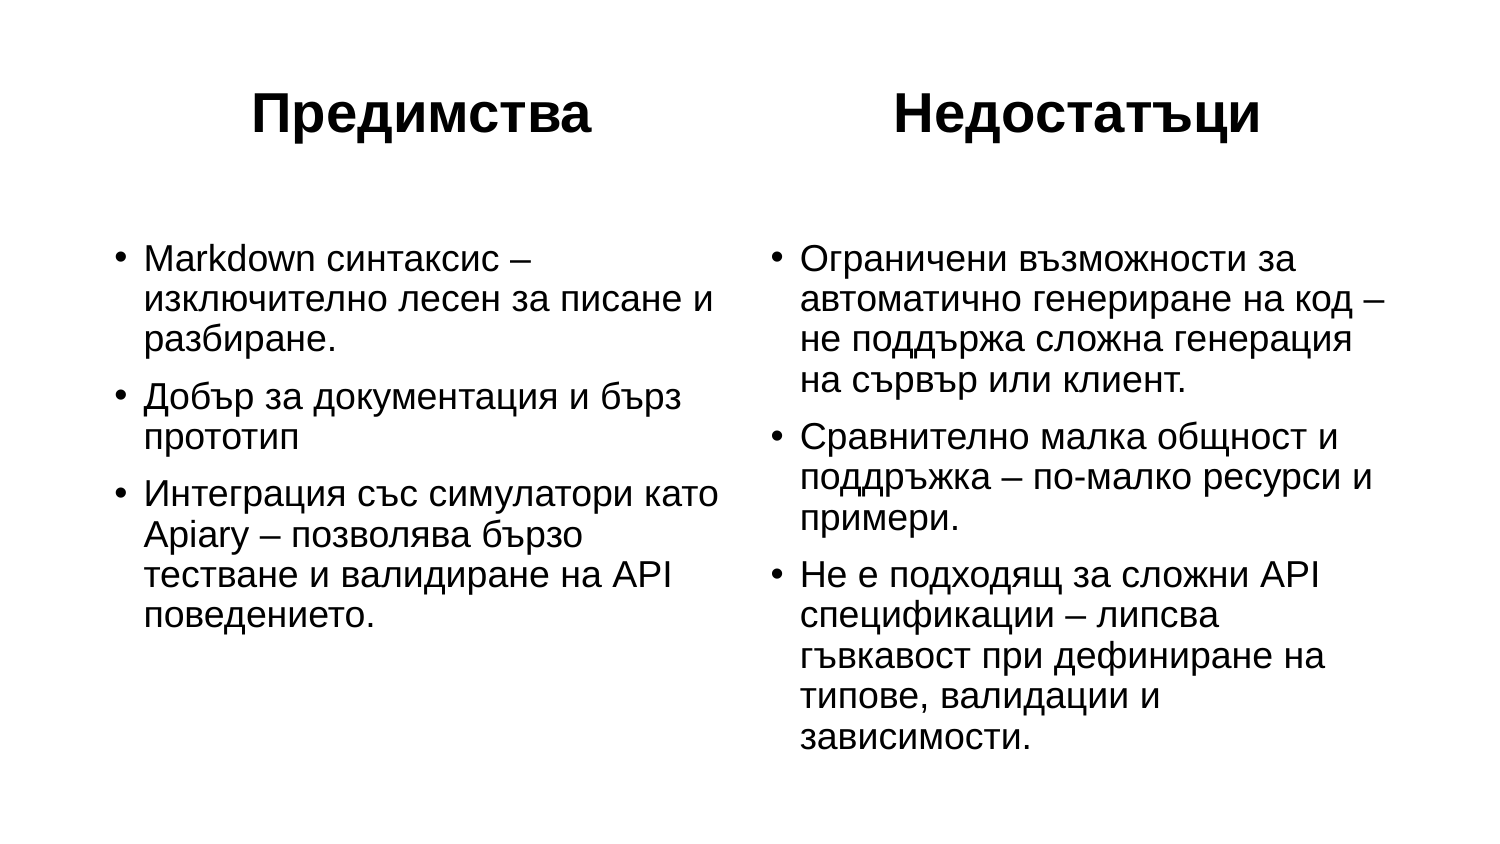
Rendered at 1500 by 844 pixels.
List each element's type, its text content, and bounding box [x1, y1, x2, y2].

list Предимства Markdown синтаксис – изключително лесен за писане и разбиране. Добър за документация и бърз прототип Интеграция със симулатори като Apiary – позволява бързо тестване и валидиране на API поведението. [103, 78, 741, 807]
list Недостатъци Ограничени възможности за автоматично генериране на код – не поддържа сложна генерация на сървър или клиент. Сравнително малка общност и поддръжка – по-малко ресурси и примери. Не е подходящ за сложни API спецификации – липсва гъвкавост при дефиниране на типове, валидации и зависимости. [759, 78, 1397, 807]
